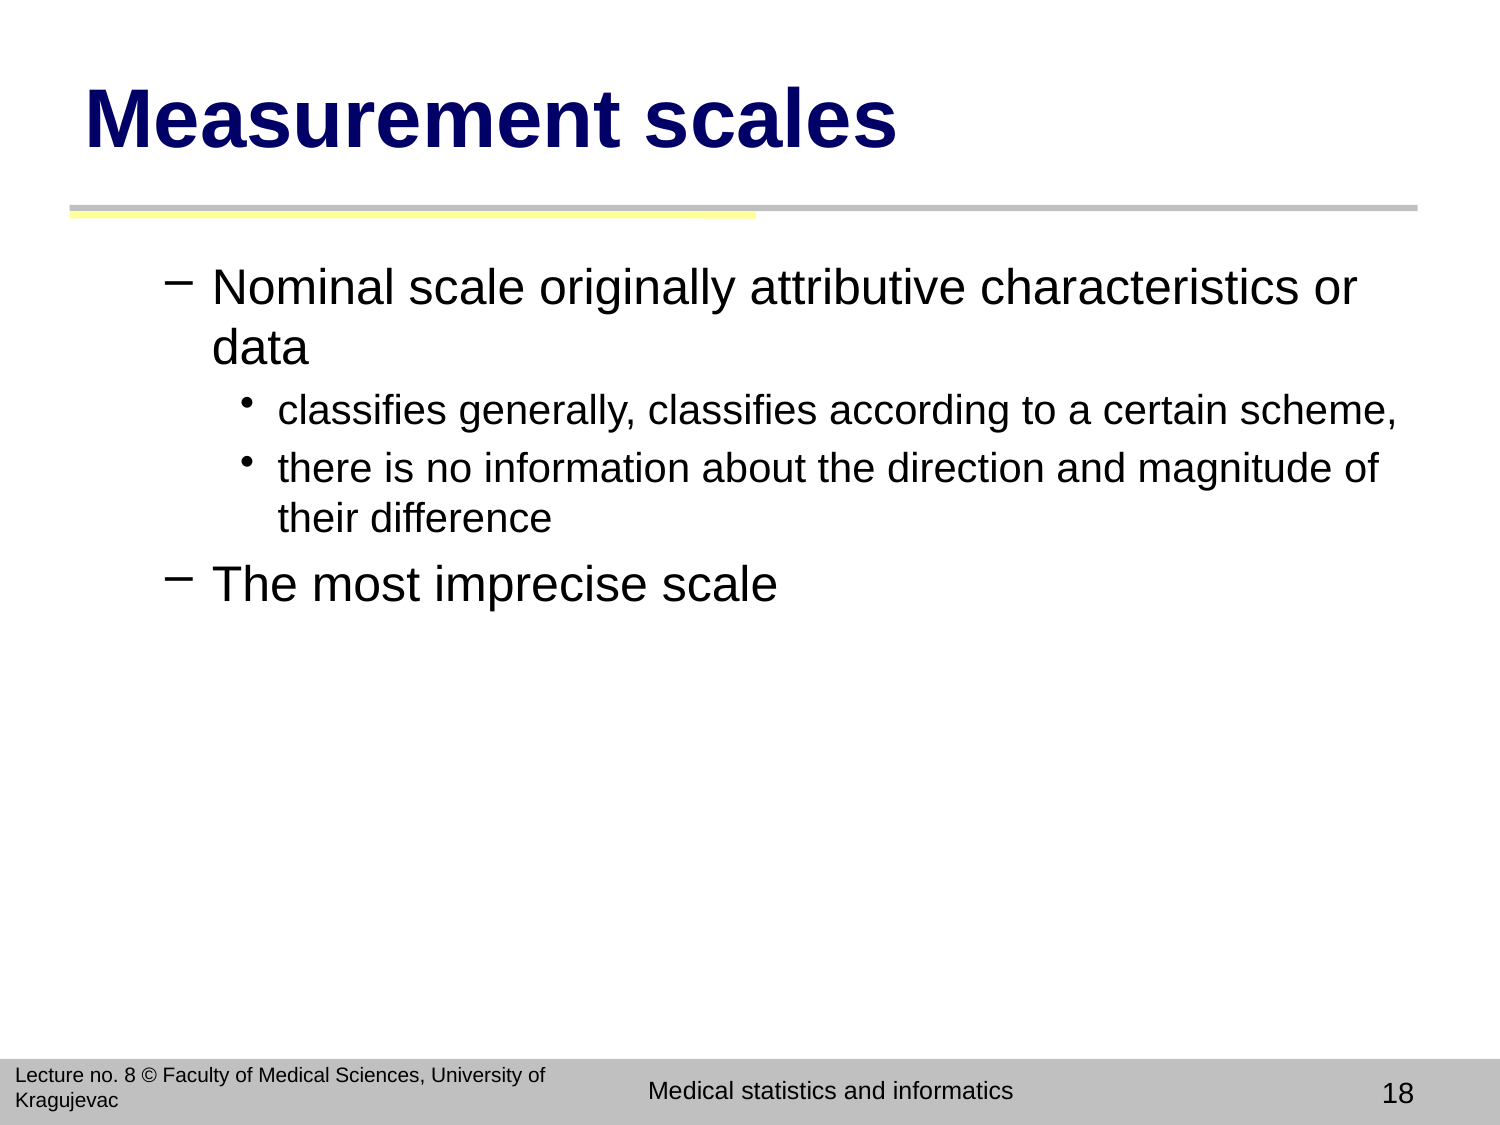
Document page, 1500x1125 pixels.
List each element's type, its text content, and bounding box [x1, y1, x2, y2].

slide_number Lecture no. 8 © Faculty of Medical Sciences, University of Kragujevac [0, 1053, 614, 1108]
title Measurement scales [69, 19, 1426, 208]
slide_number 18 [1164, 1066, 1430, 1125]
list Nominal scale originally attributive characteristics or data classifies generally, classifies according to a certain scheme, there is no information about the direction and magnitude of their difference The most imprecise scale [74, 246, 1426, 1023]
footer Medical statistics and informatics [512, 1066, 1151, 1125]
